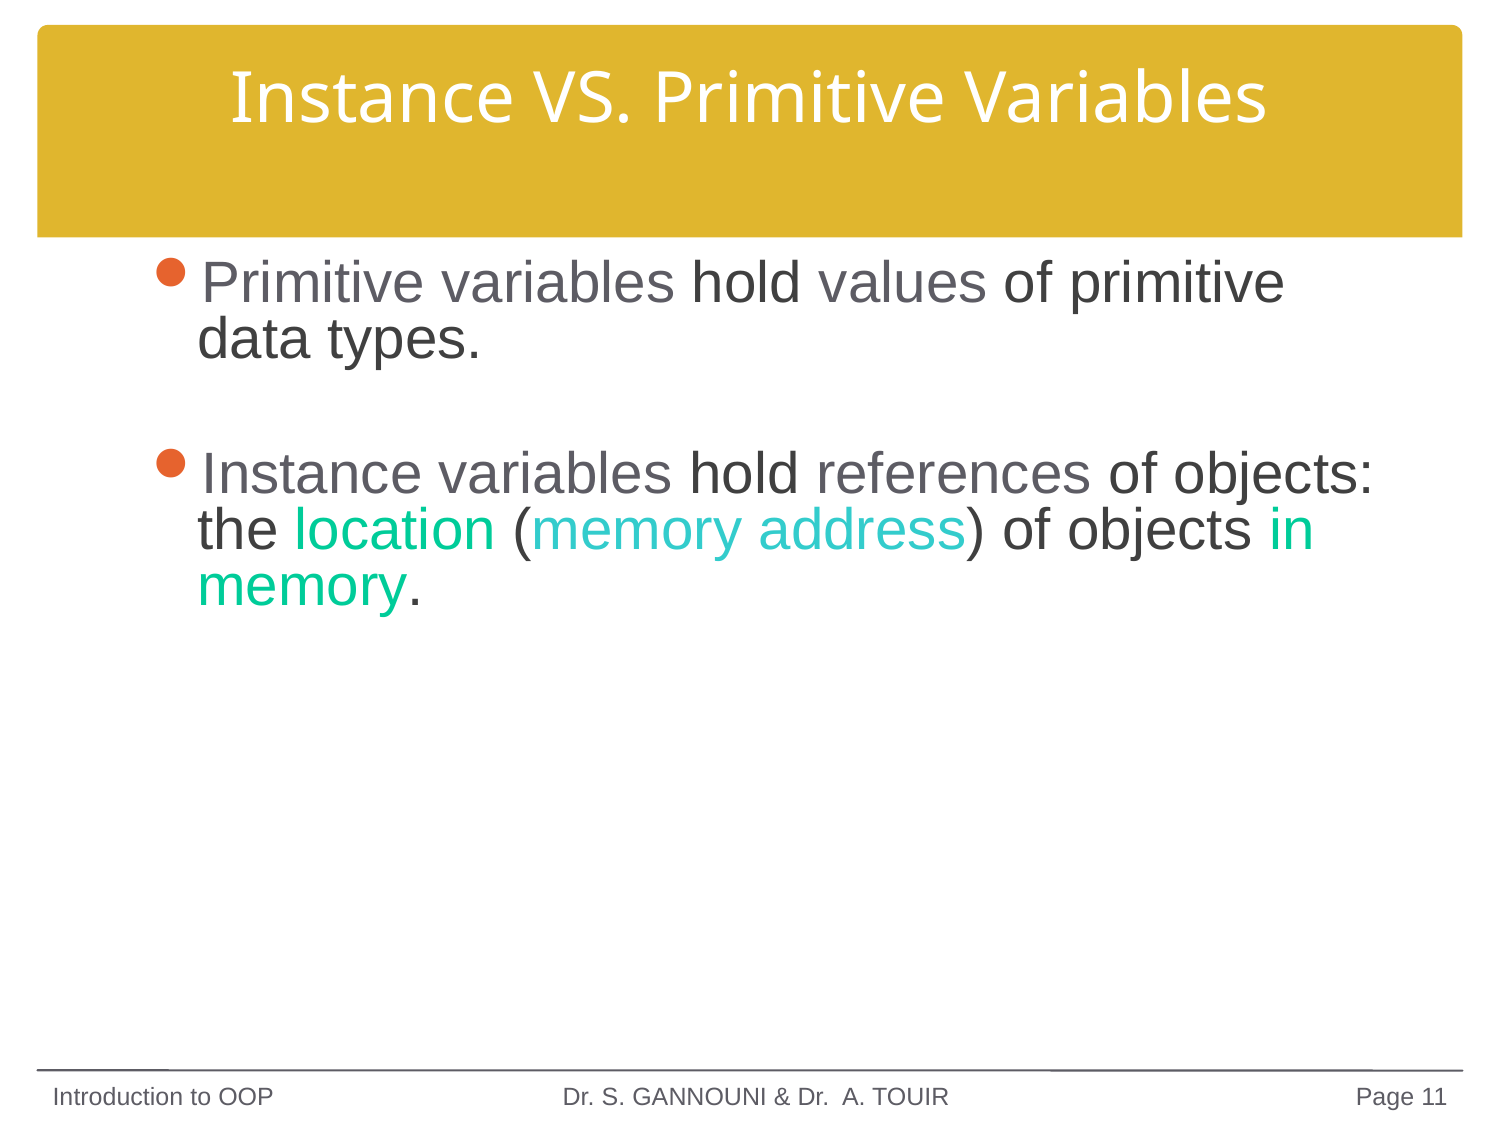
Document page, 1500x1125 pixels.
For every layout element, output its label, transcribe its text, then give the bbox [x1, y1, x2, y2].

title Instance VS. Primitive Variables [24, 24, 1476, 163]
slide_number Page 11 [1112, 1069, 1463, 1123]
list Primitive variables hold values of primitive data types. Instance variables hold references of objects: the location (memory address) of objects in memory. [137, 249, 1413, 1001]
slide_number Introduction to OOP [37, 1069, 388, 1123]
footer Dr. S. GANNOUNI & Dr. A. TOUIR [474, 1069, 1038, 1123]
